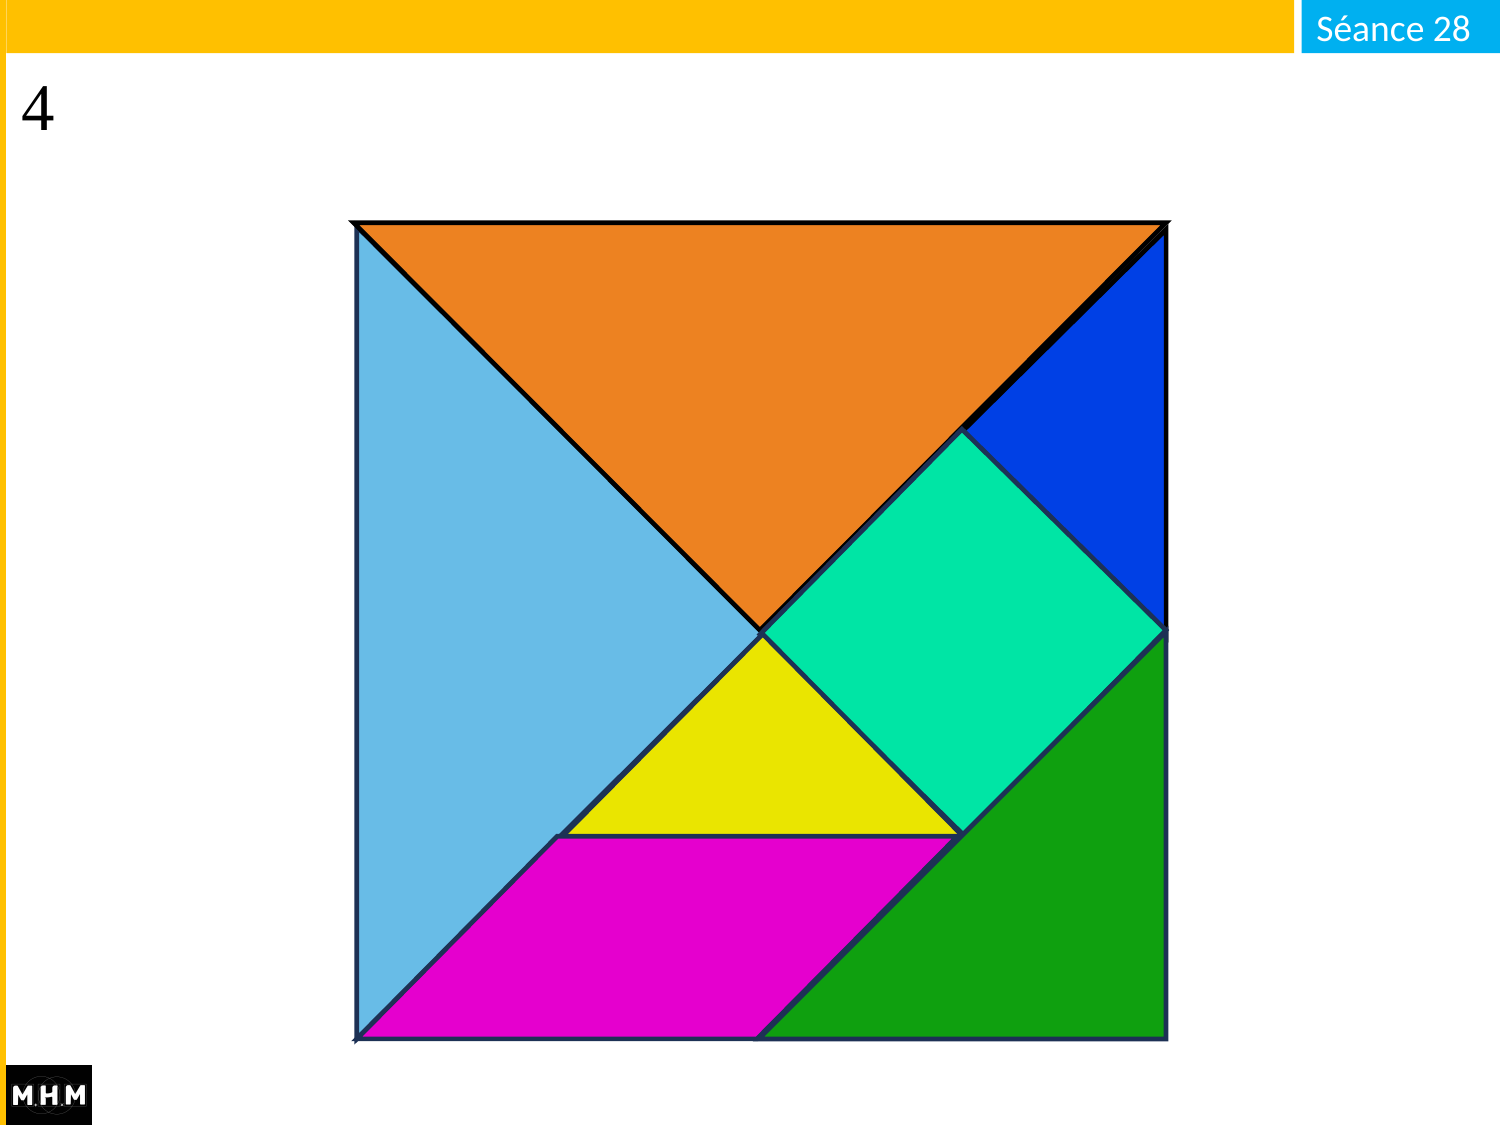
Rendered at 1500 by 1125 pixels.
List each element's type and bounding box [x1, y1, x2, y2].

text_box [351, 221, 1169, 632]
text_box [562, 632, 962, 835]
picture [6, 1065, 92, 1125]
text_box [756, 628, 1168, 1040]
text_box [758, 427, 1166, 832]
text_box [964, 227, 1168, 628]
text_box [354, 835, 959, 1040]
text_box [355, 227, 759, 1038]
